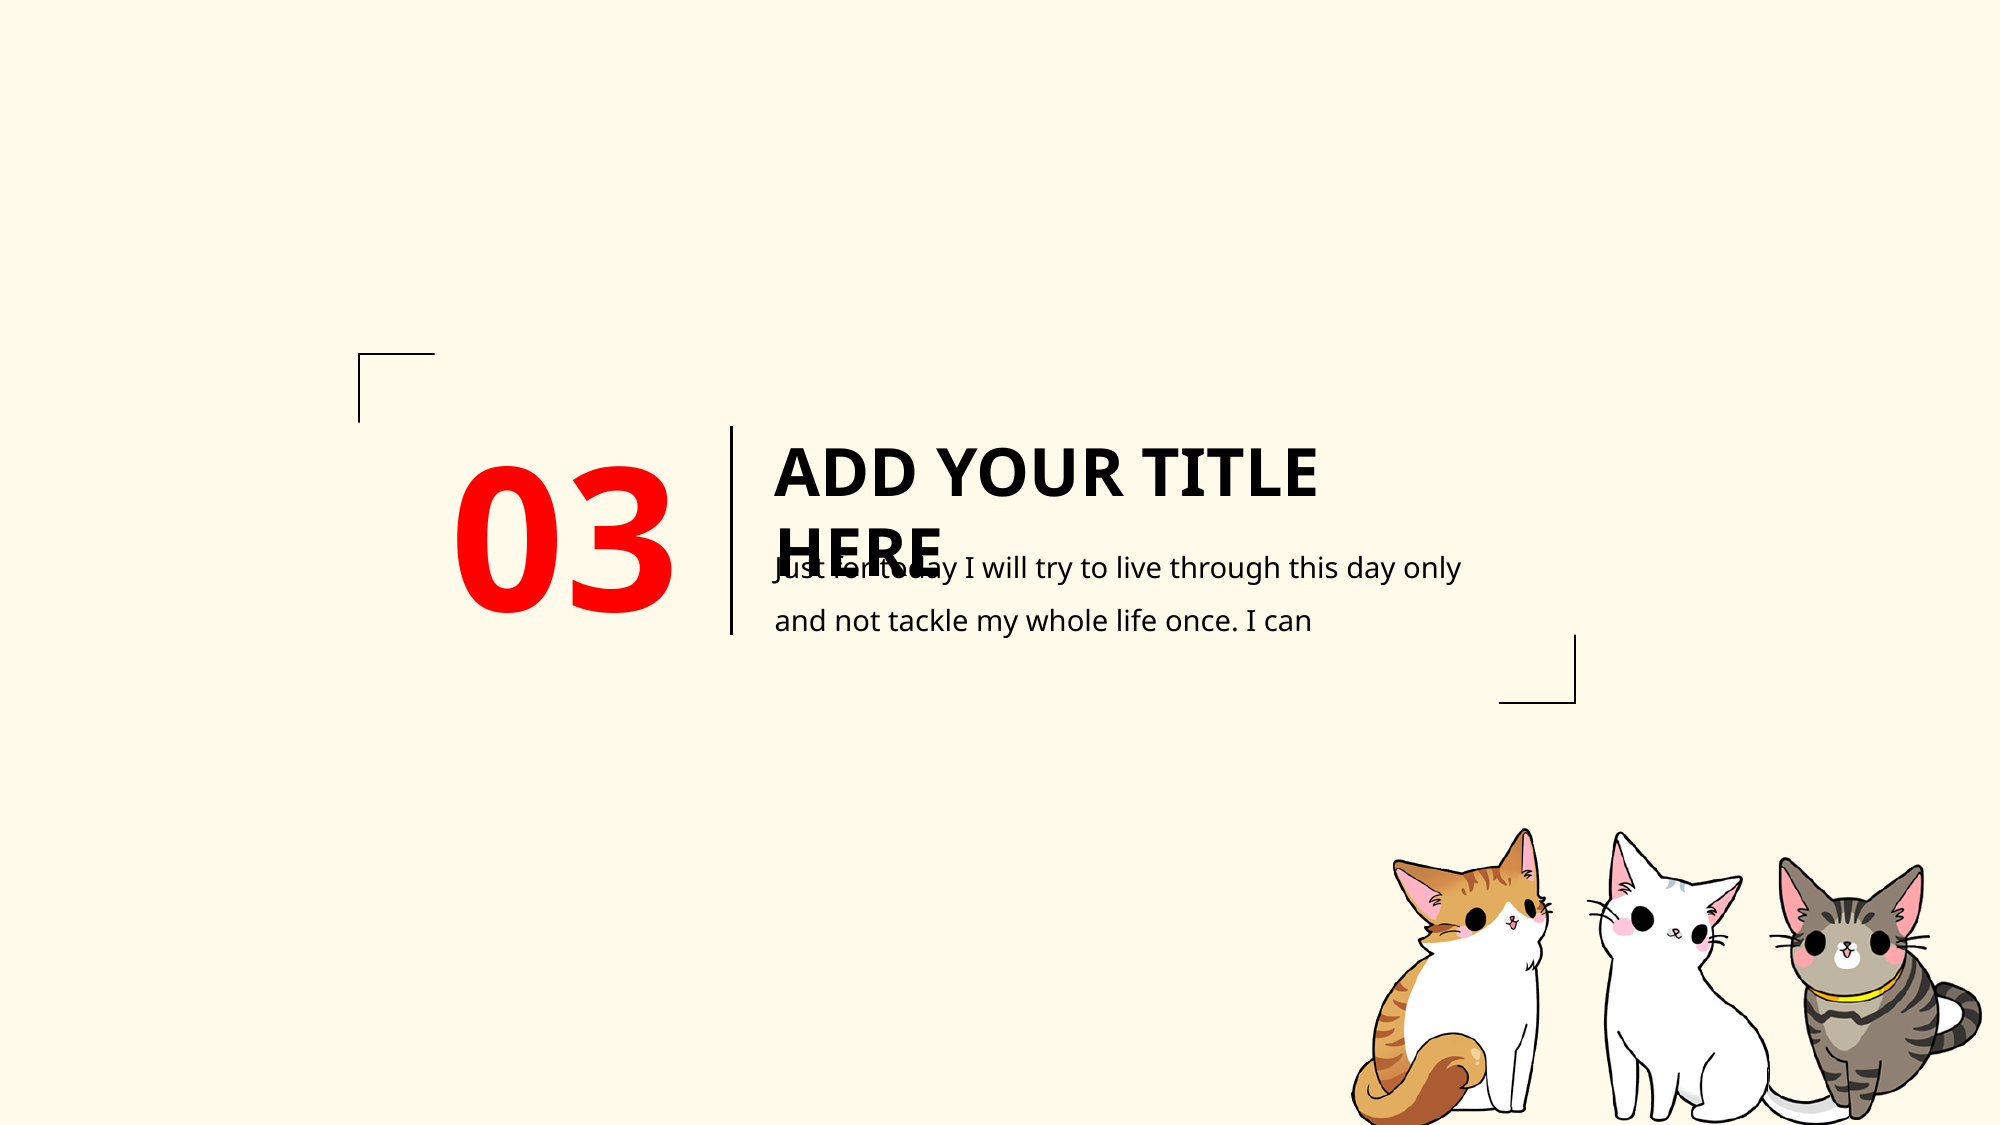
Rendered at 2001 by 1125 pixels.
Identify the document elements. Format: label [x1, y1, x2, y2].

picture [1579, 822, 2000, 1125]
picture [1347, 823, 1558, 1125]
text_box [358, 354, 1575, 704]
